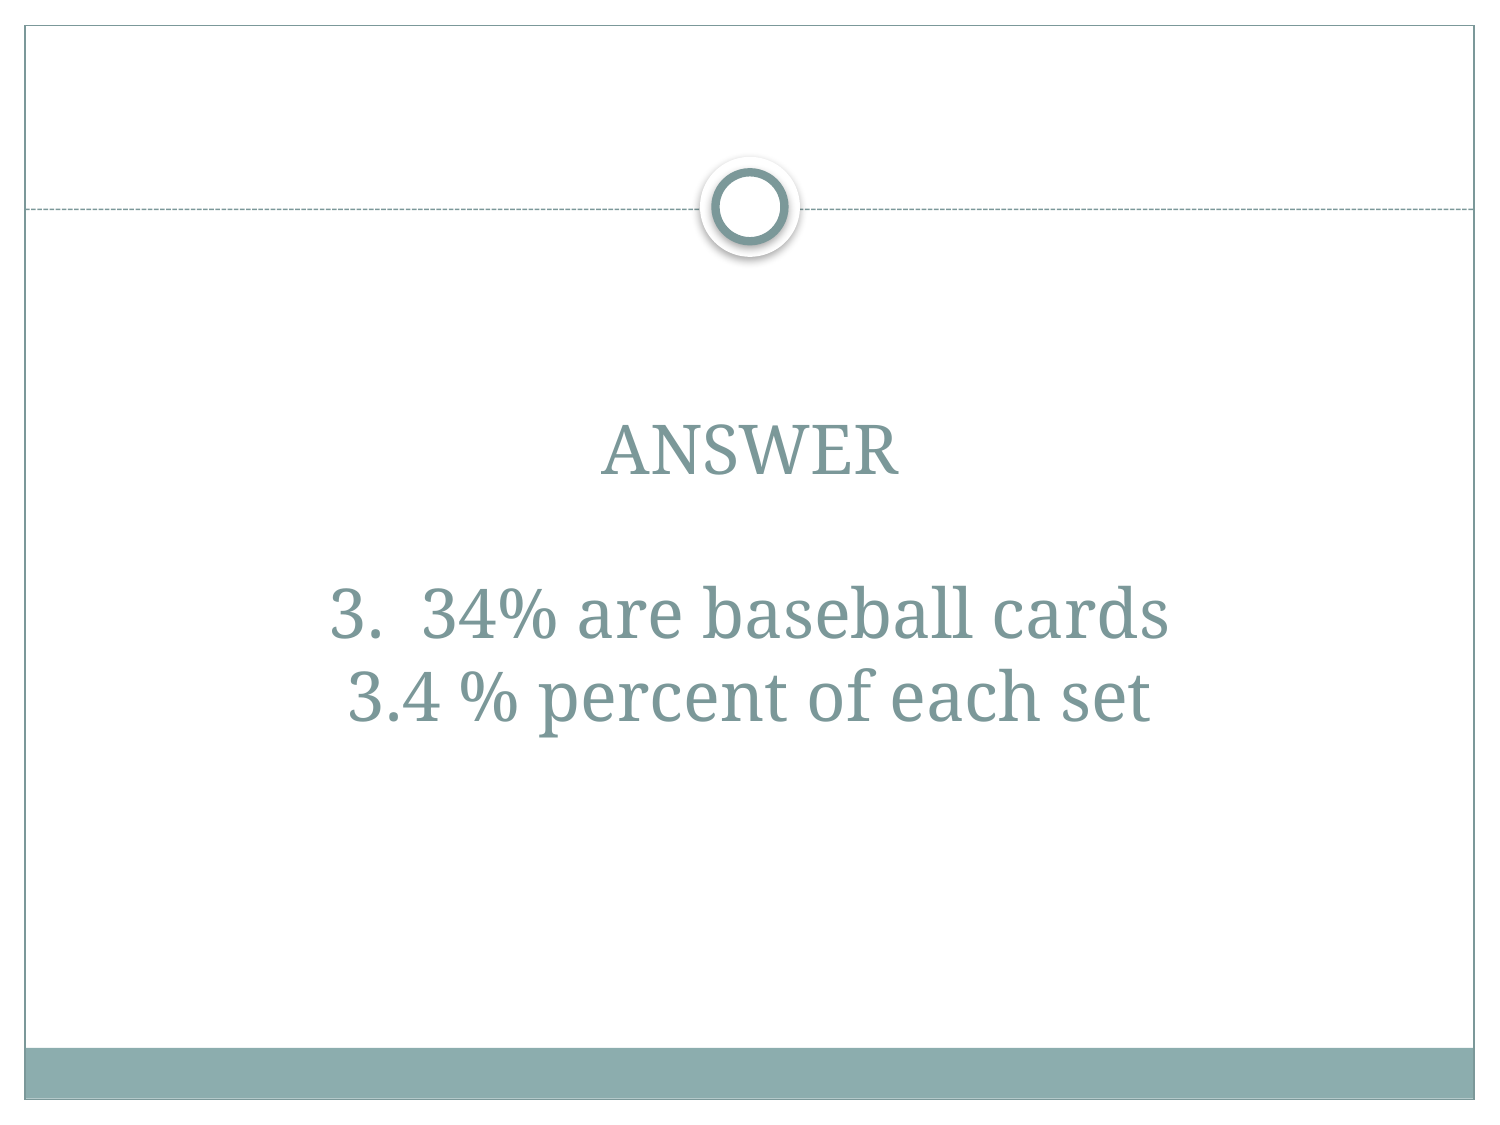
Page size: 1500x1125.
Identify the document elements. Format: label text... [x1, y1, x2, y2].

title ANSWER 3. 34% are baseball cards 3.4 % percent of each set [75, 45, 1425, 825]
